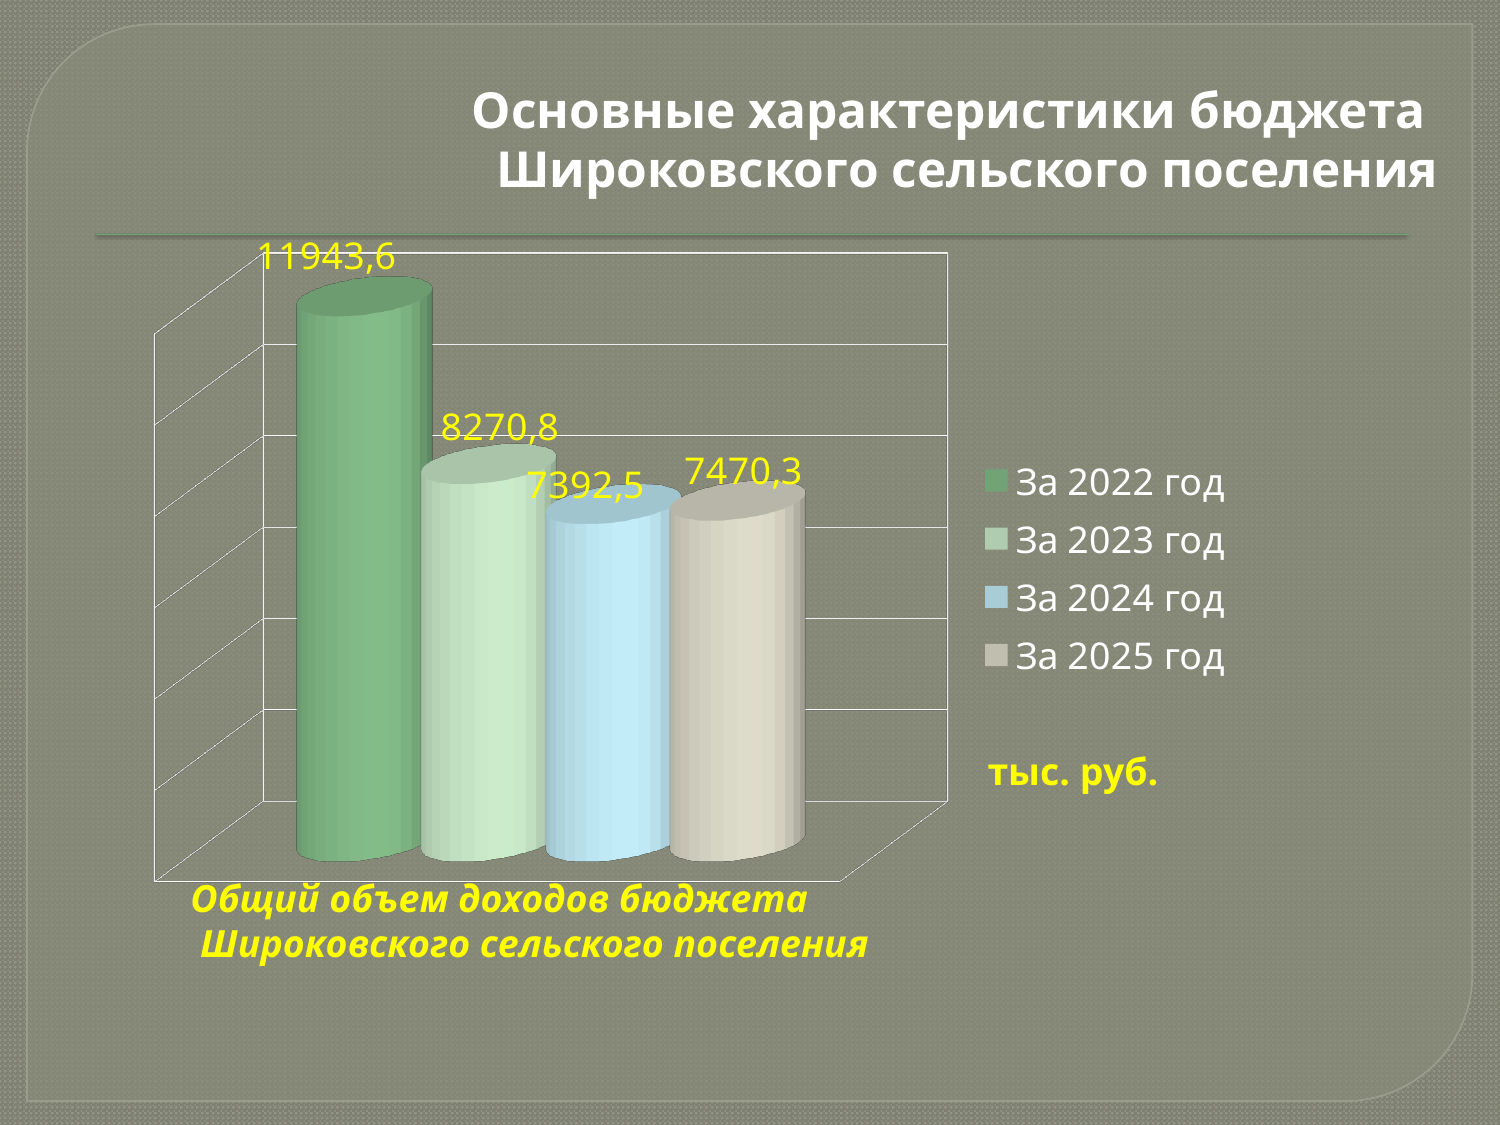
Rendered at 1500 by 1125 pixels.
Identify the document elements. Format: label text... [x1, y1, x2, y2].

title Основные характеристики бюджета Широковского сельского поселения [70, 70, 1454, 205]
text_box Общий объем доходов бюджета Широковского сельского поселения [175, 867, 1266, 972]
chart [128, 228, 1251, 897]
